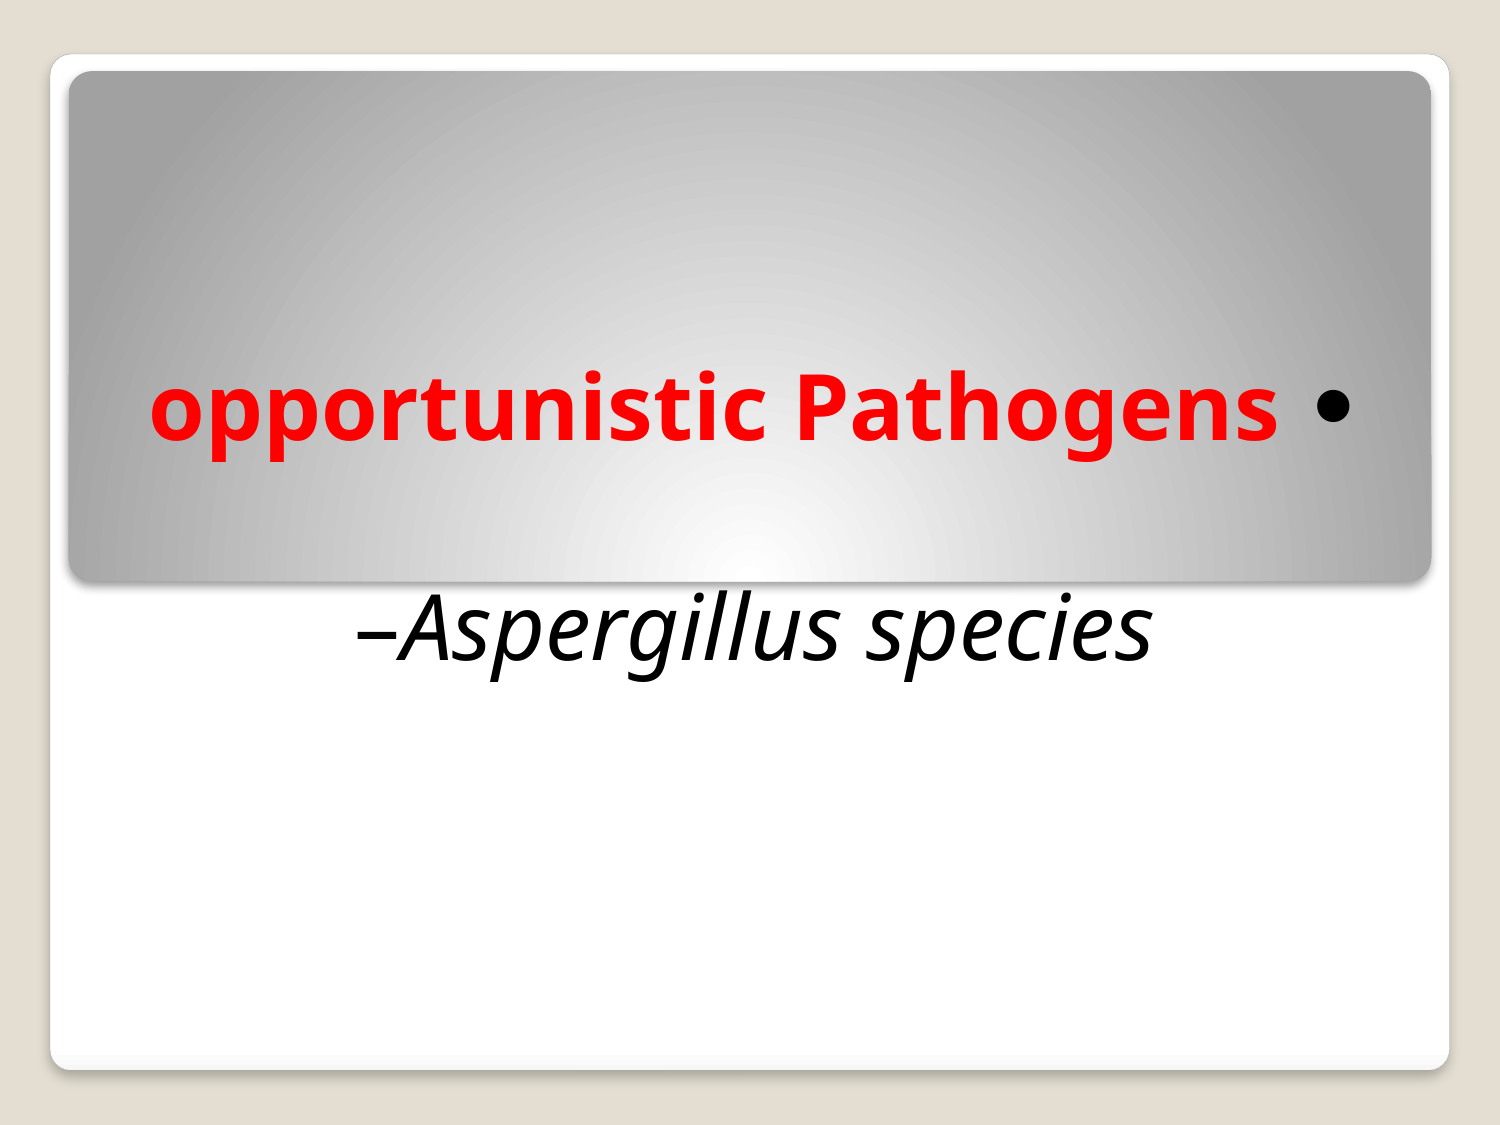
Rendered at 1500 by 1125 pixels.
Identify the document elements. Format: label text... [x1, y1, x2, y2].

title • opportunistic Pathogens –Aspergillus species [123, 302, 1388, 835]
